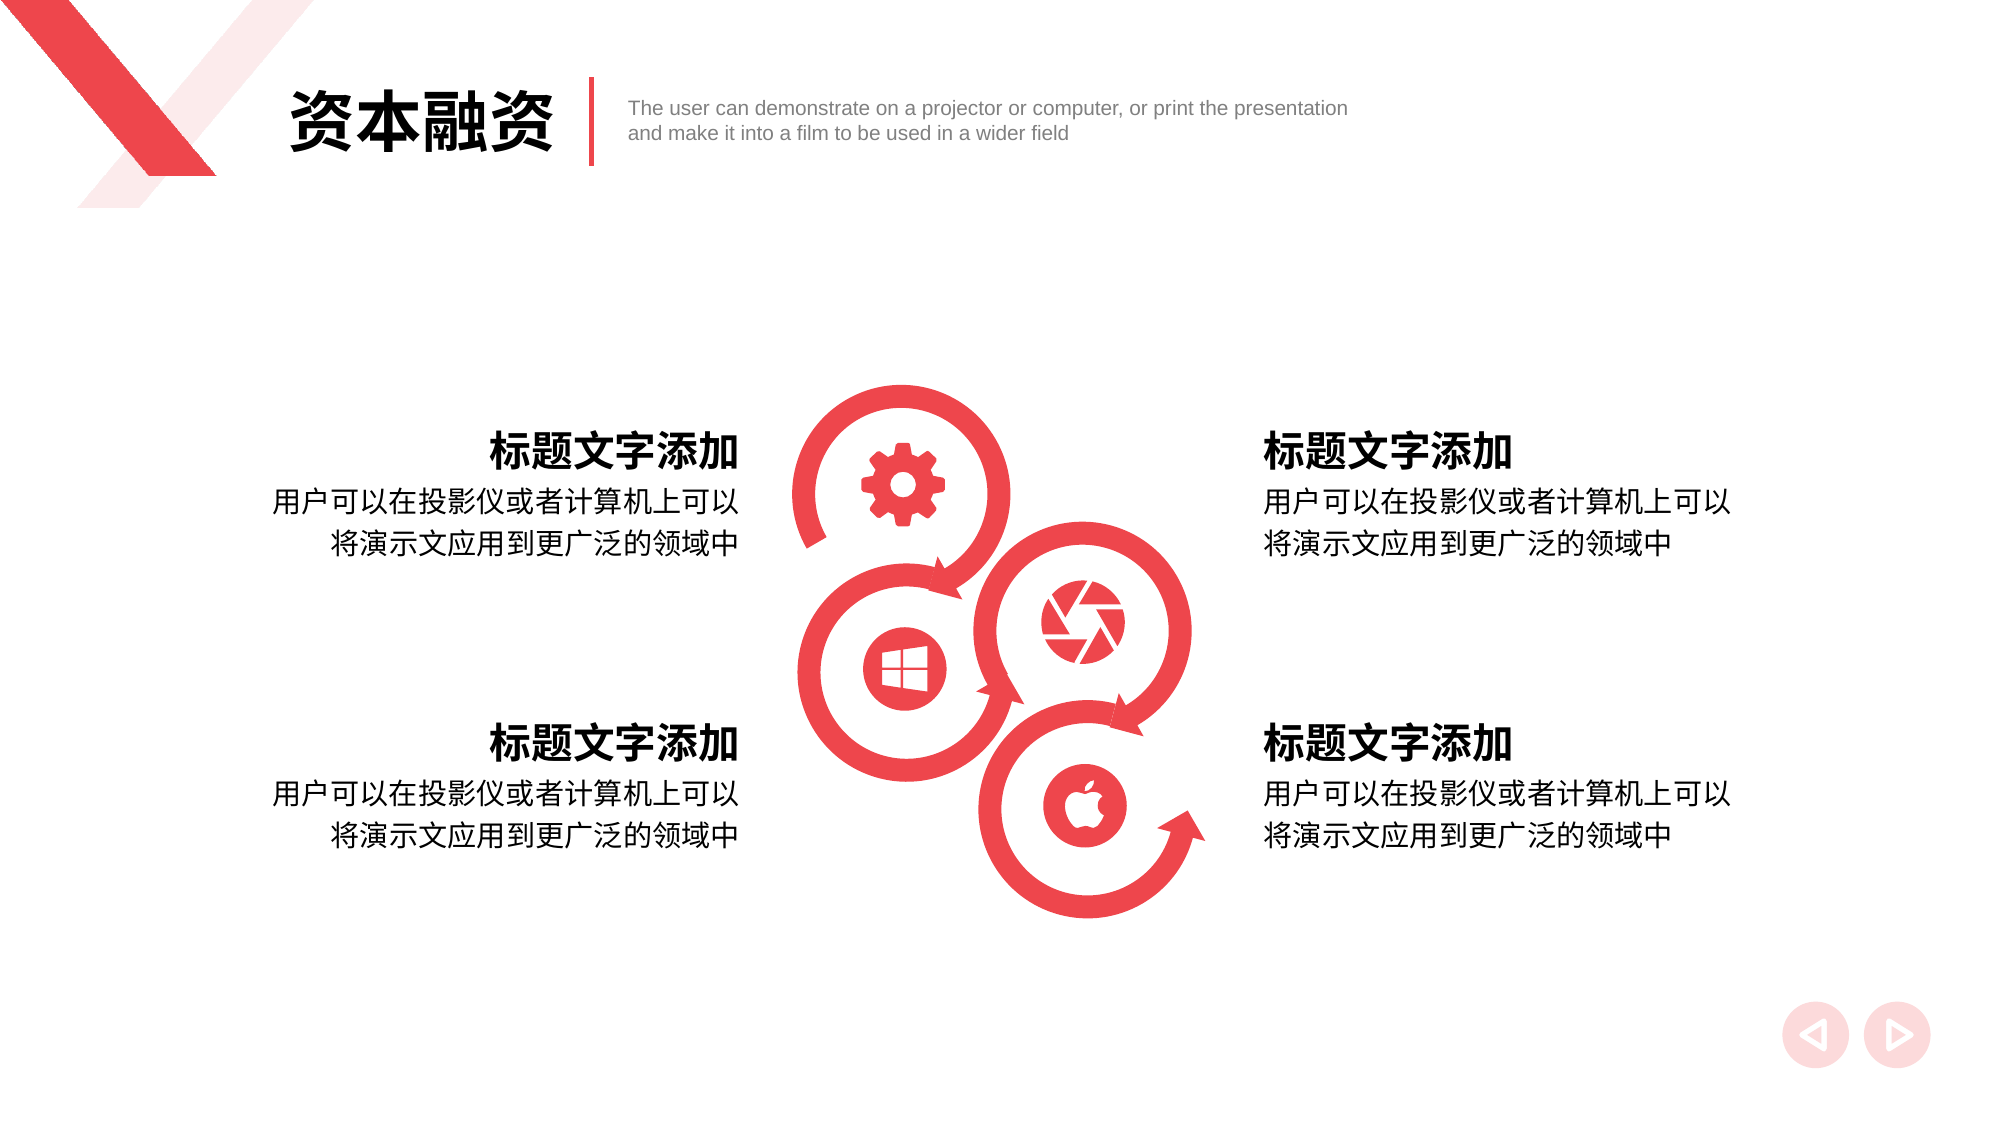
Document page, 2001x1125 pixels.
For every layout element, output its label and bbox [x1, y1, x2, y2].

text_box [1248, 699, 1771, 862]
text_box [1248, 406, 1771, 570]
text_box [233, 699, 755, 862]
text_box [233, 406, 755, 570]
text_box [822, 420, 1190, 914]
text_box [0, 0, 1368, 209]
